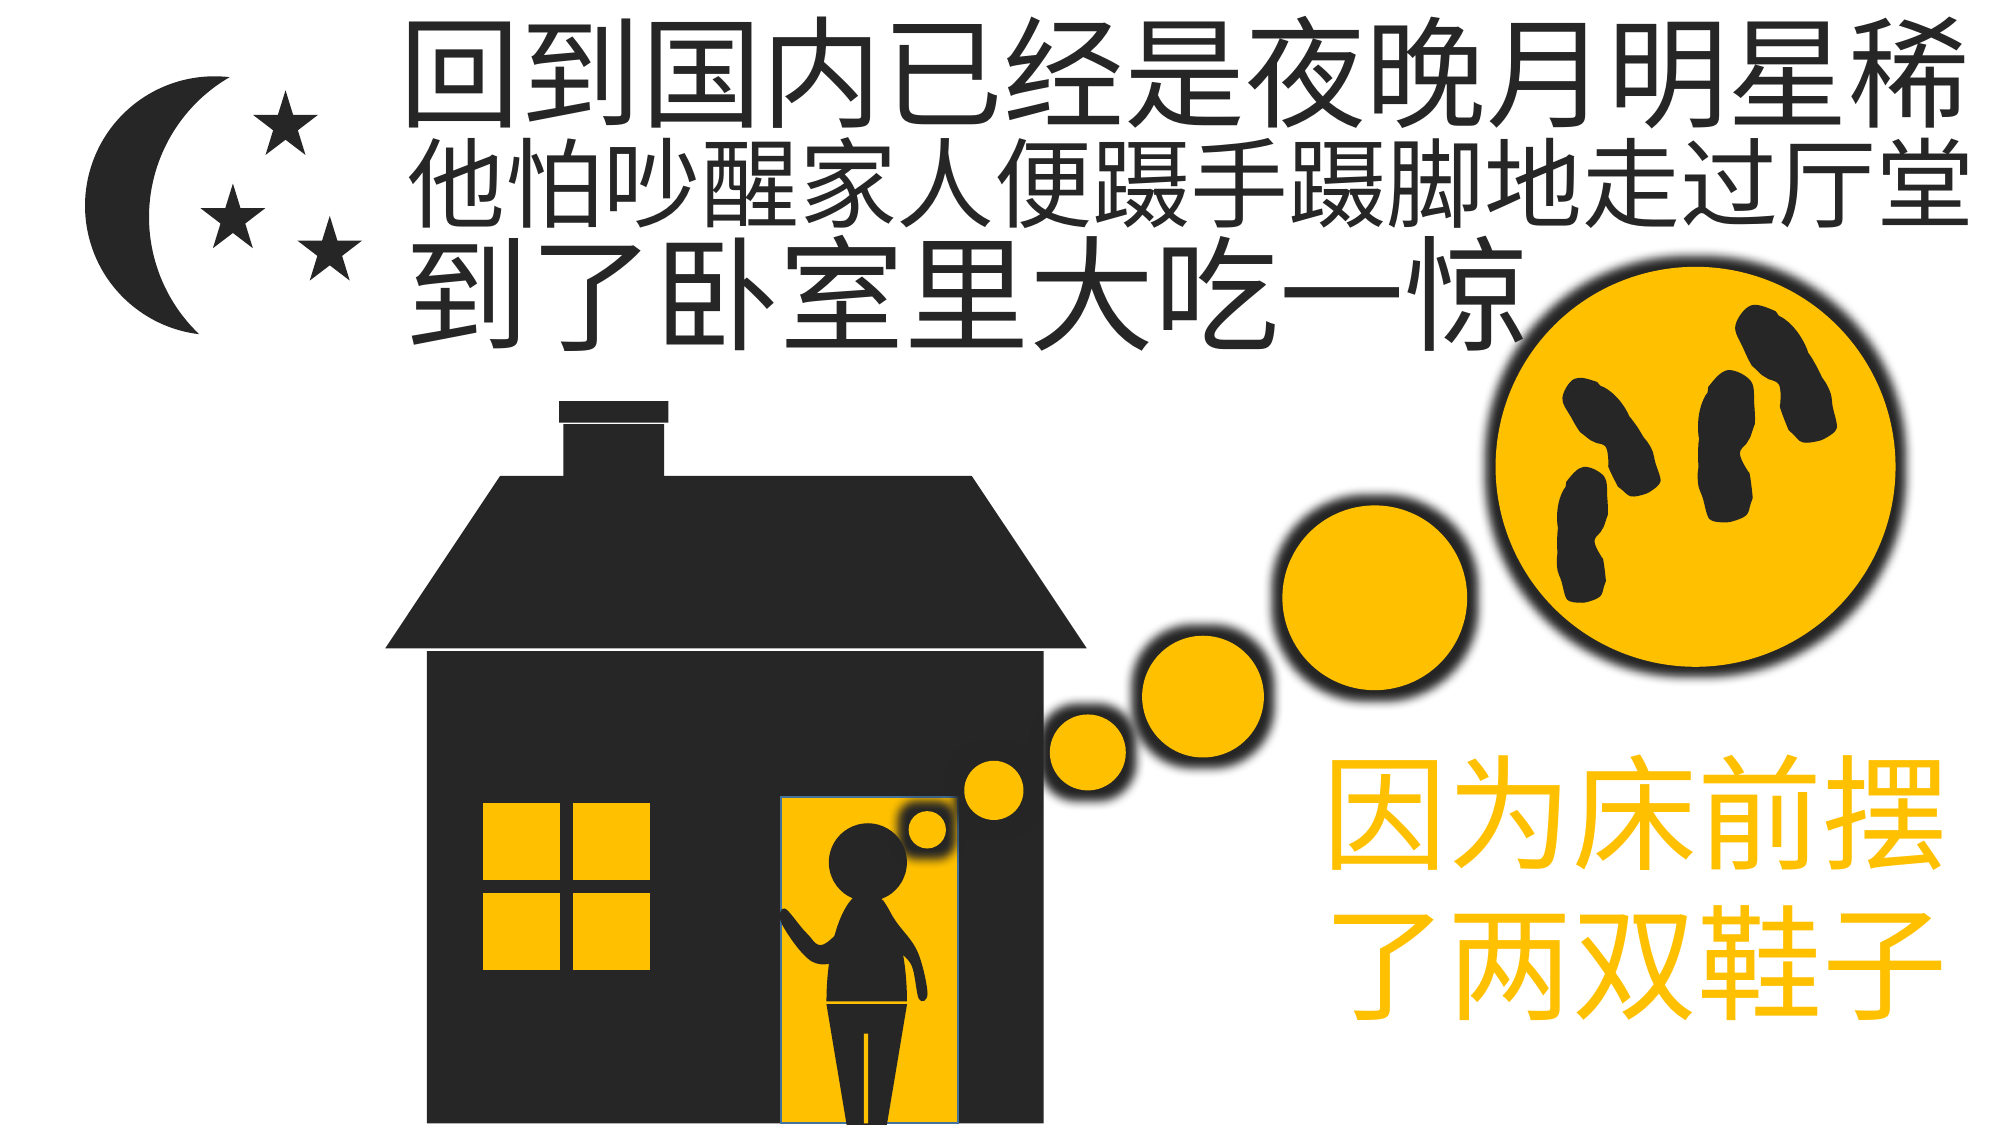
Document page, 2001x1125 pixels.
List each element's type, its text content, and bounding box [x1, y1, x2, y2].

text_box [477, 797, 657, 977]
text_box [863, 1033, 869, 1124]
text_box [963, 759, 1025, 822]
text_box 因为床前摆 了两双鞋子 [1307, 727, 1963, 1043]
text_box 回到国内已经是夜晚月明星稀 [385, 0, 2000, 151]
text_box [826, 823, 908, 1002]
text_box [780, 859, 959, 1124]
text_box [294, 212, 366, 284]
text_box [1734, 303, 1838, 444]
text_box [908, 934, 929, 1003]
text_box [383, 474, 1089, 650]
text_box [1561, 376, 1662, 498]
text_box [250, 86, 321, 158]
text_box [562, 424, 665, 583]
text_box [1494, 265, 1897, 668]
text_box [780, 796, 901, 943]
text_box [1281, 504, 1469, 692]
text_box [558, 400, 669, 424]
text_box [825, 1003, 909, 1125]
text_box [197, 180, 269, 251]
text_box [1555, 465, 1610, 604]
text_box [1048, 713, 1127, 792]
text_box [1696, 369, 1757, 524]
text_box [1141, 634, 1265, 759]
text_box 到了卧室里大吃一惊 [389, 208, 1545, 374]
text_box [83, 75, 233, 336]
text_box [426, 650, 1045, 1124]
text_box 他怕吵醒家人便蹑手蹑脚地走过厅堂 [392, 115, 1991, 248]
text_box [908, 810, 947, 850]
text_box [778, 907, 826, 966]
